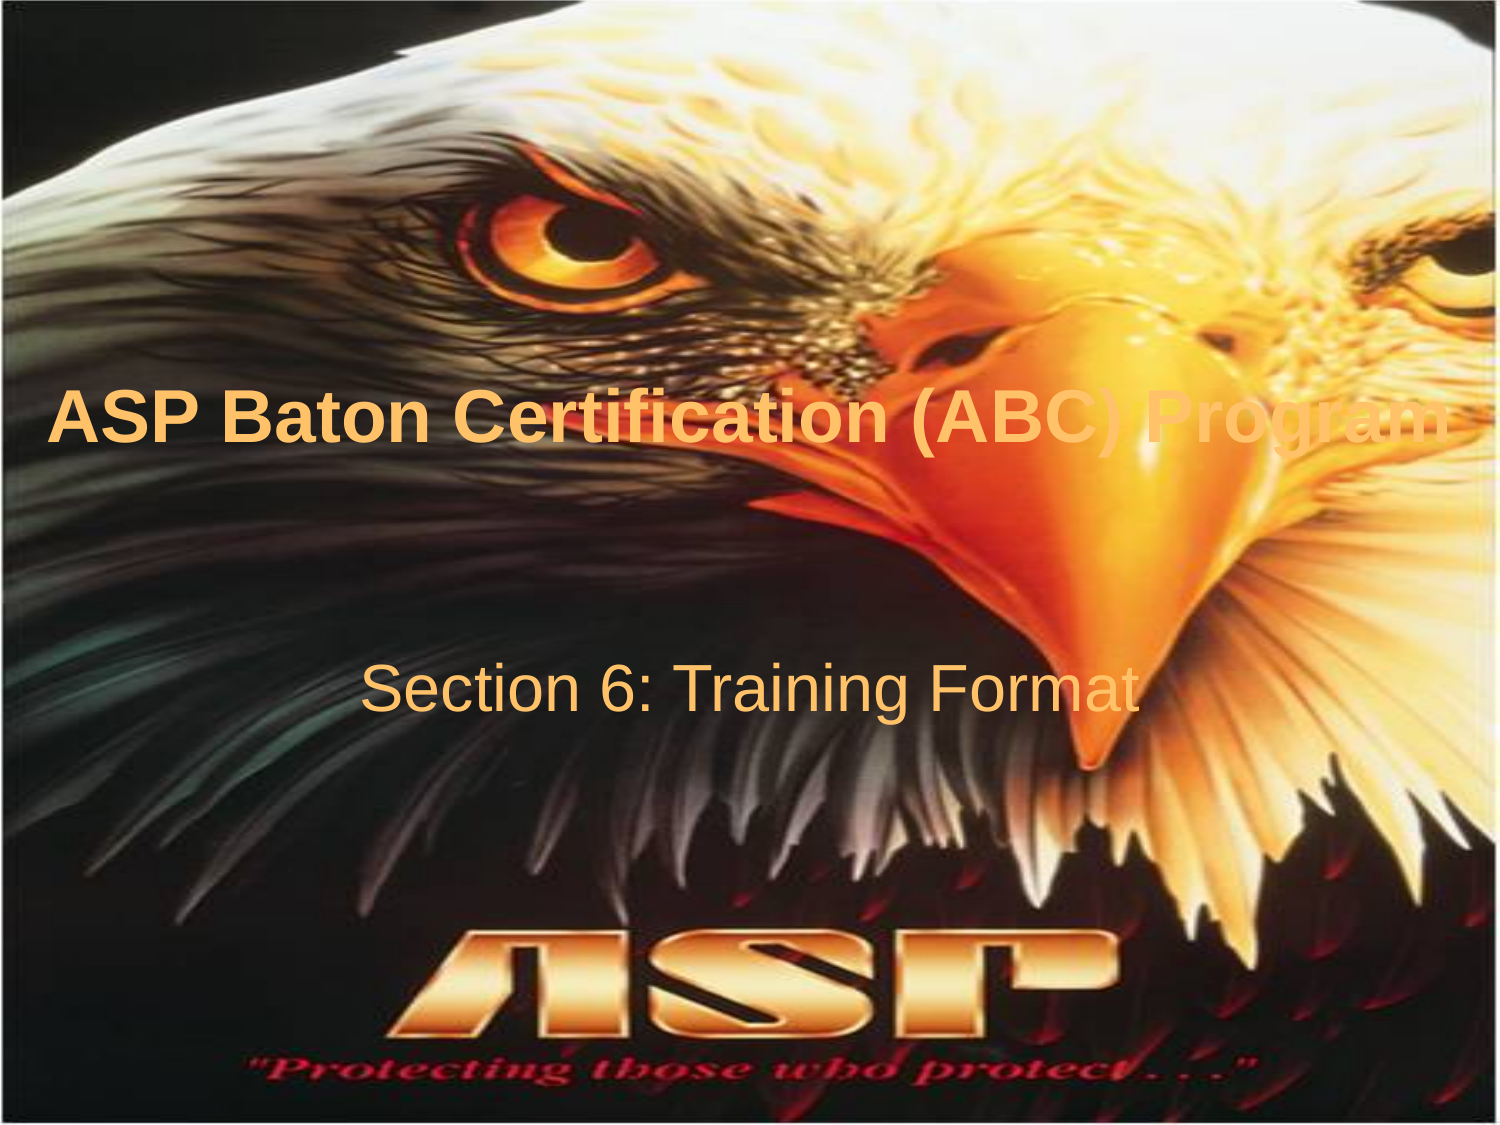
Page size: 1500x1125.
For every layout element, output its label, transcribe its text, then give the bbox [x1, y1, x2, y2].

picture [0, 0, 1500, 1125]
title ASP Baton Certification (ABC) Program [24, 262, 1475, 563]
subtitle Section 6: Training Format [225, 637, 1275, 925]
